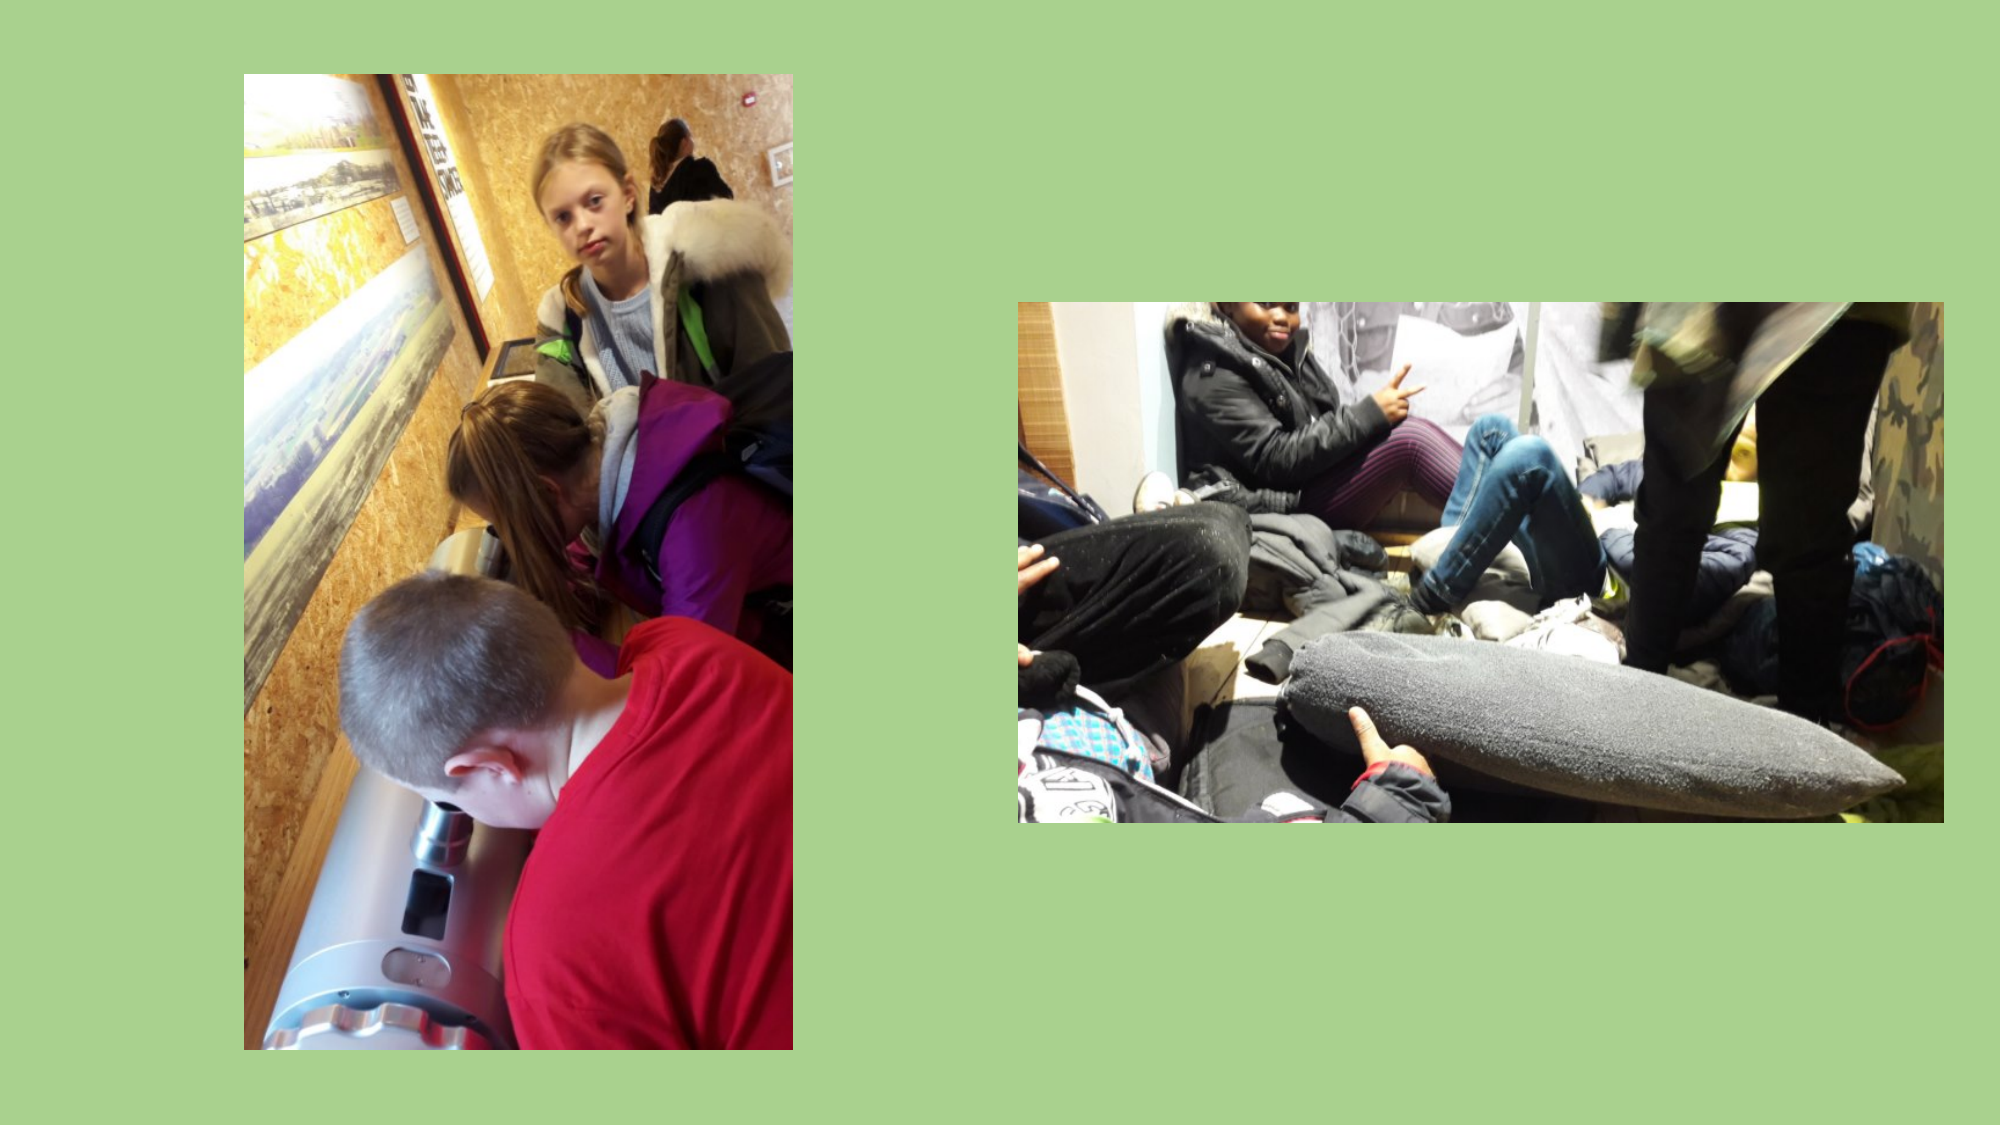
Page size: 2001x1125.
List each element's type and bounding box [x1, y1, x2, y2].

picture [1018, 302, 1944, 823]
picture [244, 74, 793, 1050]
